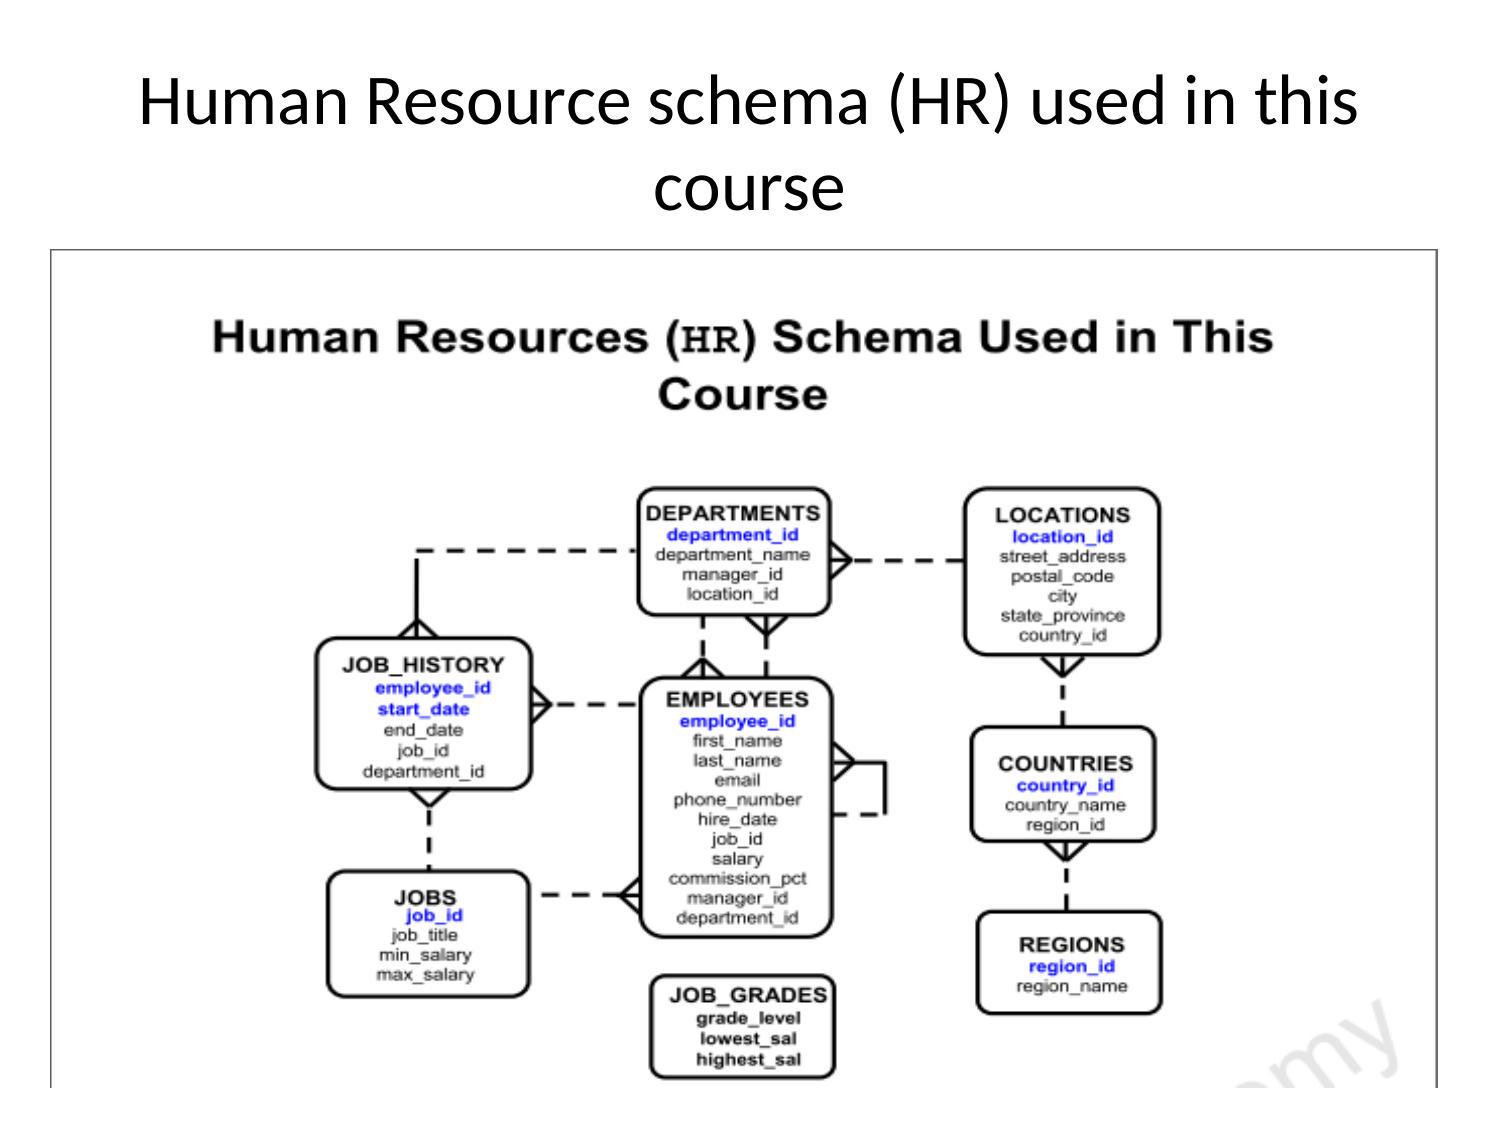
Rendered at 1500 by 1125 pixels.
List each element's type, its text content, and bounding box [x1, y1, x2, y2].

title Human Resource schema (HR) used in this course [75, 45, 1425, 233]
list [49, 249, 1438, 1088]
